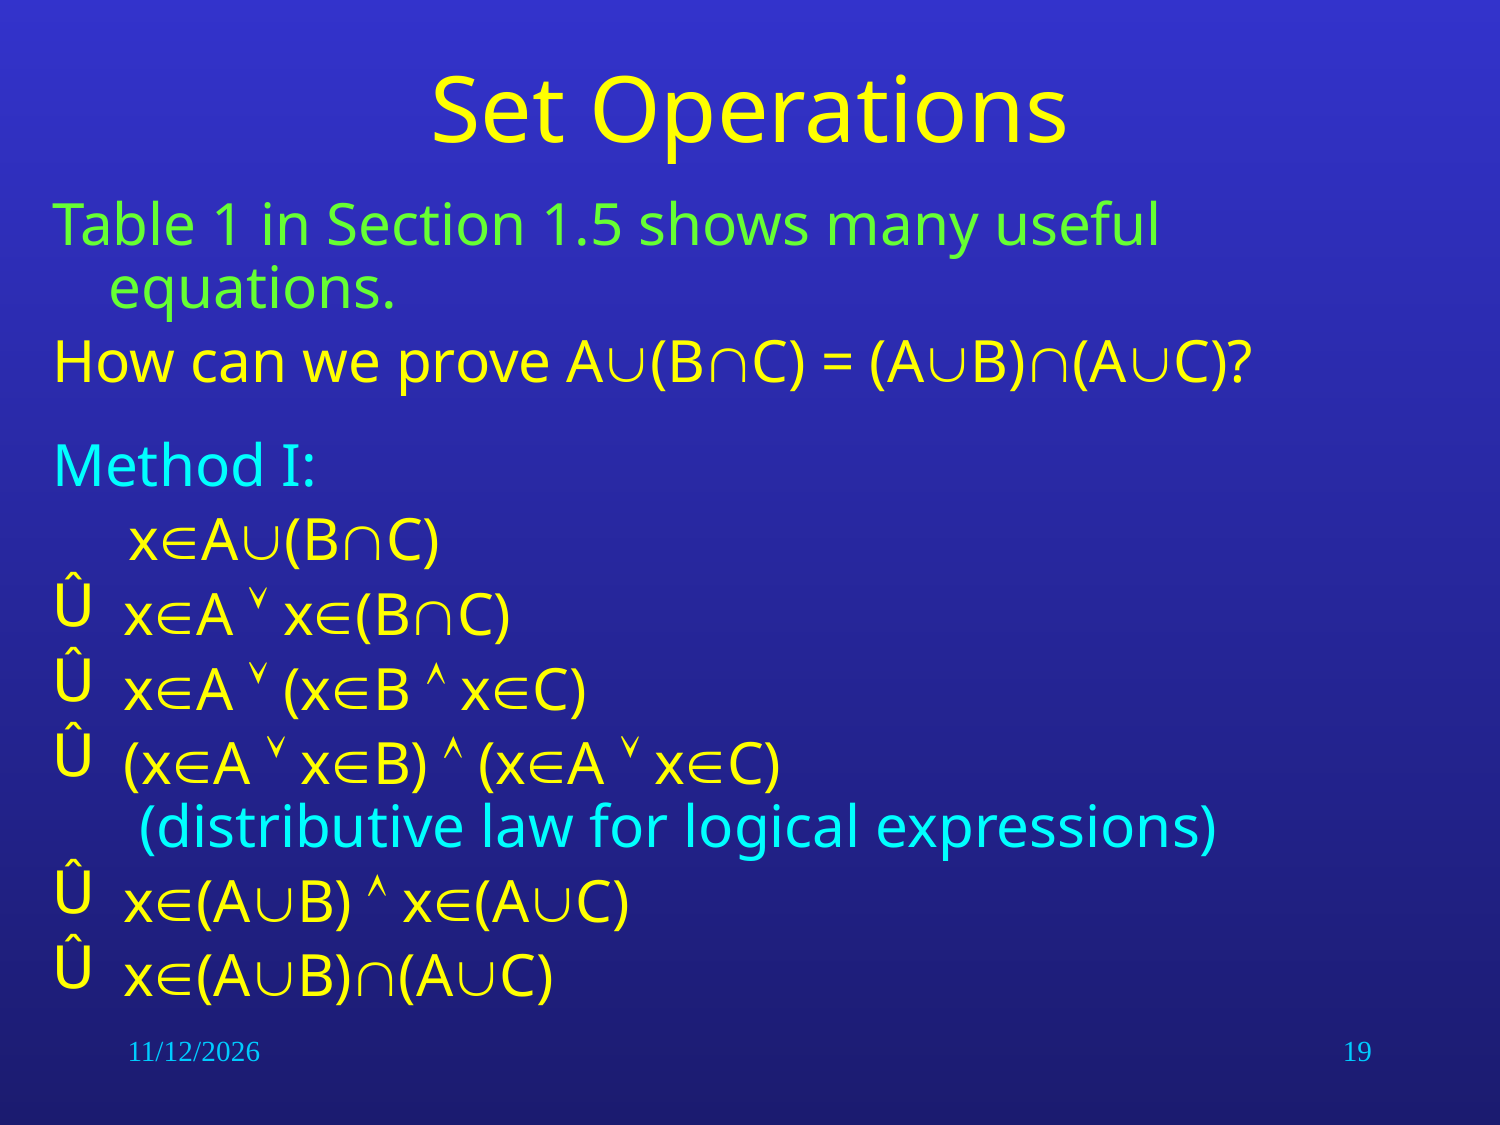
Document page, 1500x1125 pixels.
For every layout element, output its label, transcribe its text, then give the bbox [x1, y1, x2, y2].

title Set Operations [112, 24, 1388, 187]
list Table 1 in Section 1.5 shows many useful equations. How can we prove A(BC) = (AB)(AC)? Method I: xA(BC) xA  x(BC) xA  (xB  xC) (xA  xB)  (xA  xC) (distributive law for logical expressions) x(AB)  x(AC) x(AB)(AC) [37, 187, 1475, 988]
slide_number 19 [1074, 1025, 1388, 1100]
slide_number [112, 1025, 425, 1100]
